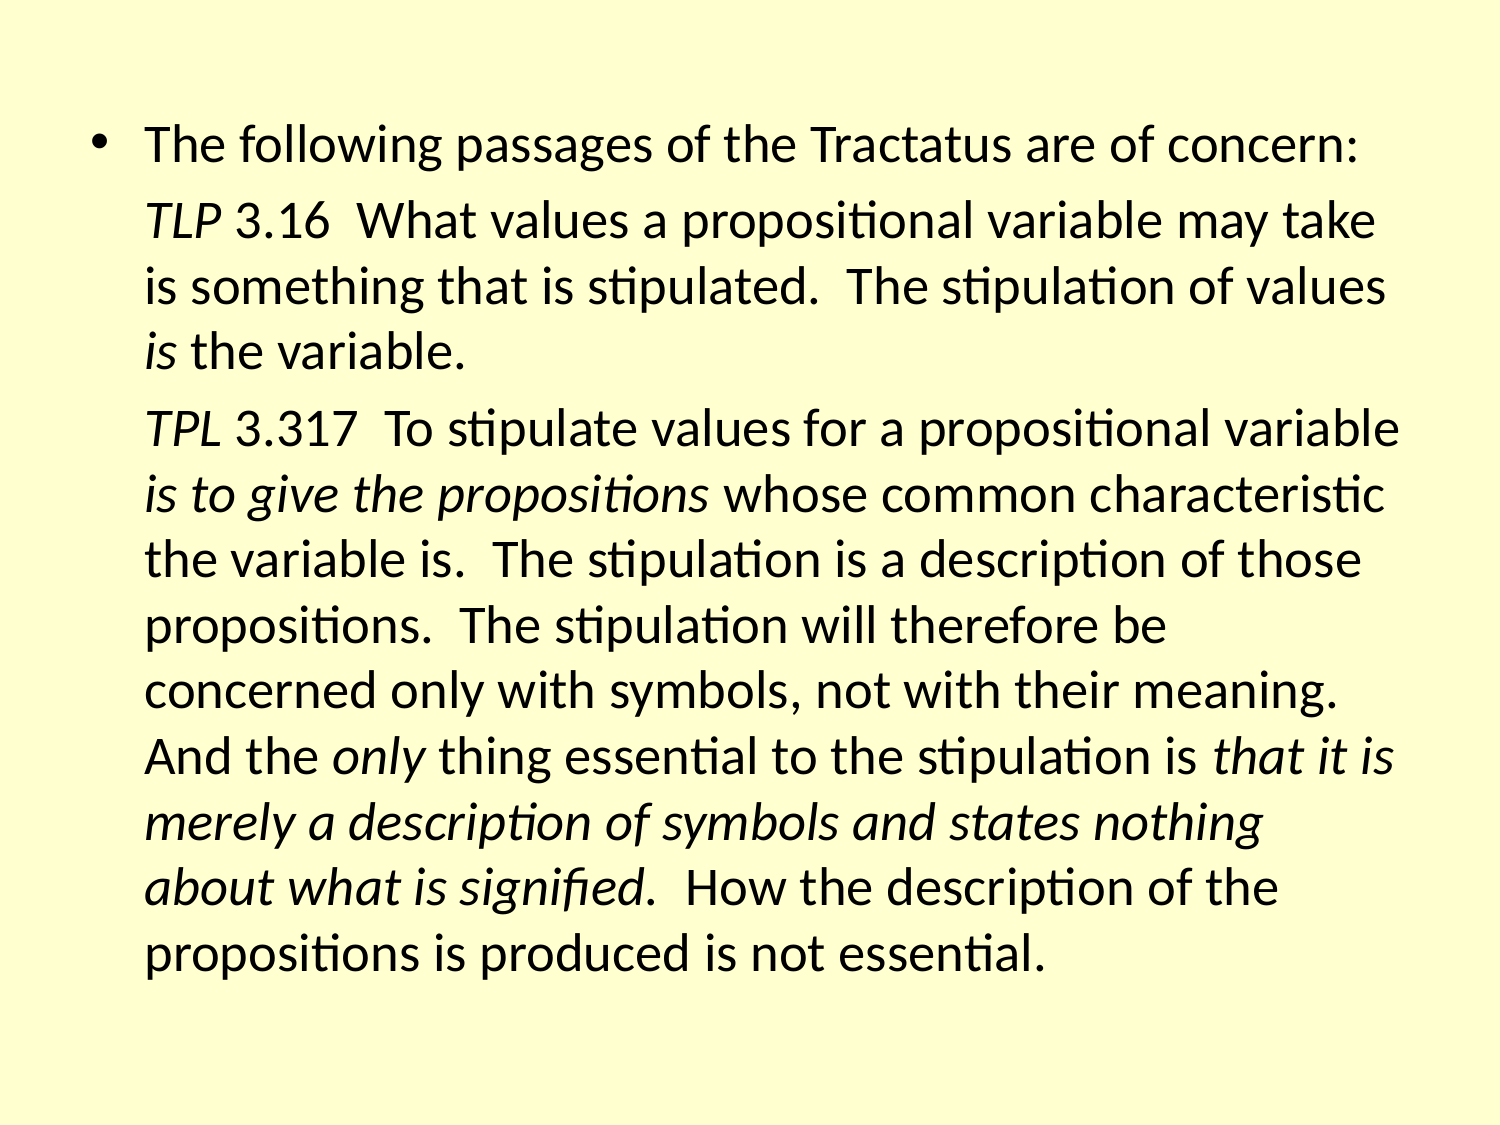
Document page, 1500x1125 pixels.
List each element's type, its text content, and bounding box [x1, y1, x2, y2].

list The following passages of the Tractatus are of concern: TLP 3.16 What values a propositional variable may take is something that is stipulated. The stipulation of values is the variable. TPL 3.317 To stipulate values for a propositional variable is to give the propositions whose common characteristic the variable is. The stipulation is a description of those propositions. The stipulation will therefore be concerned only with symbols, not with their meaning. And the only thing essential to the stipulation is that it is merely a description of symbols and states nothing about what is signified. How the description of the propositions is produced is not essential. [75, 99, 1425, 1005]
